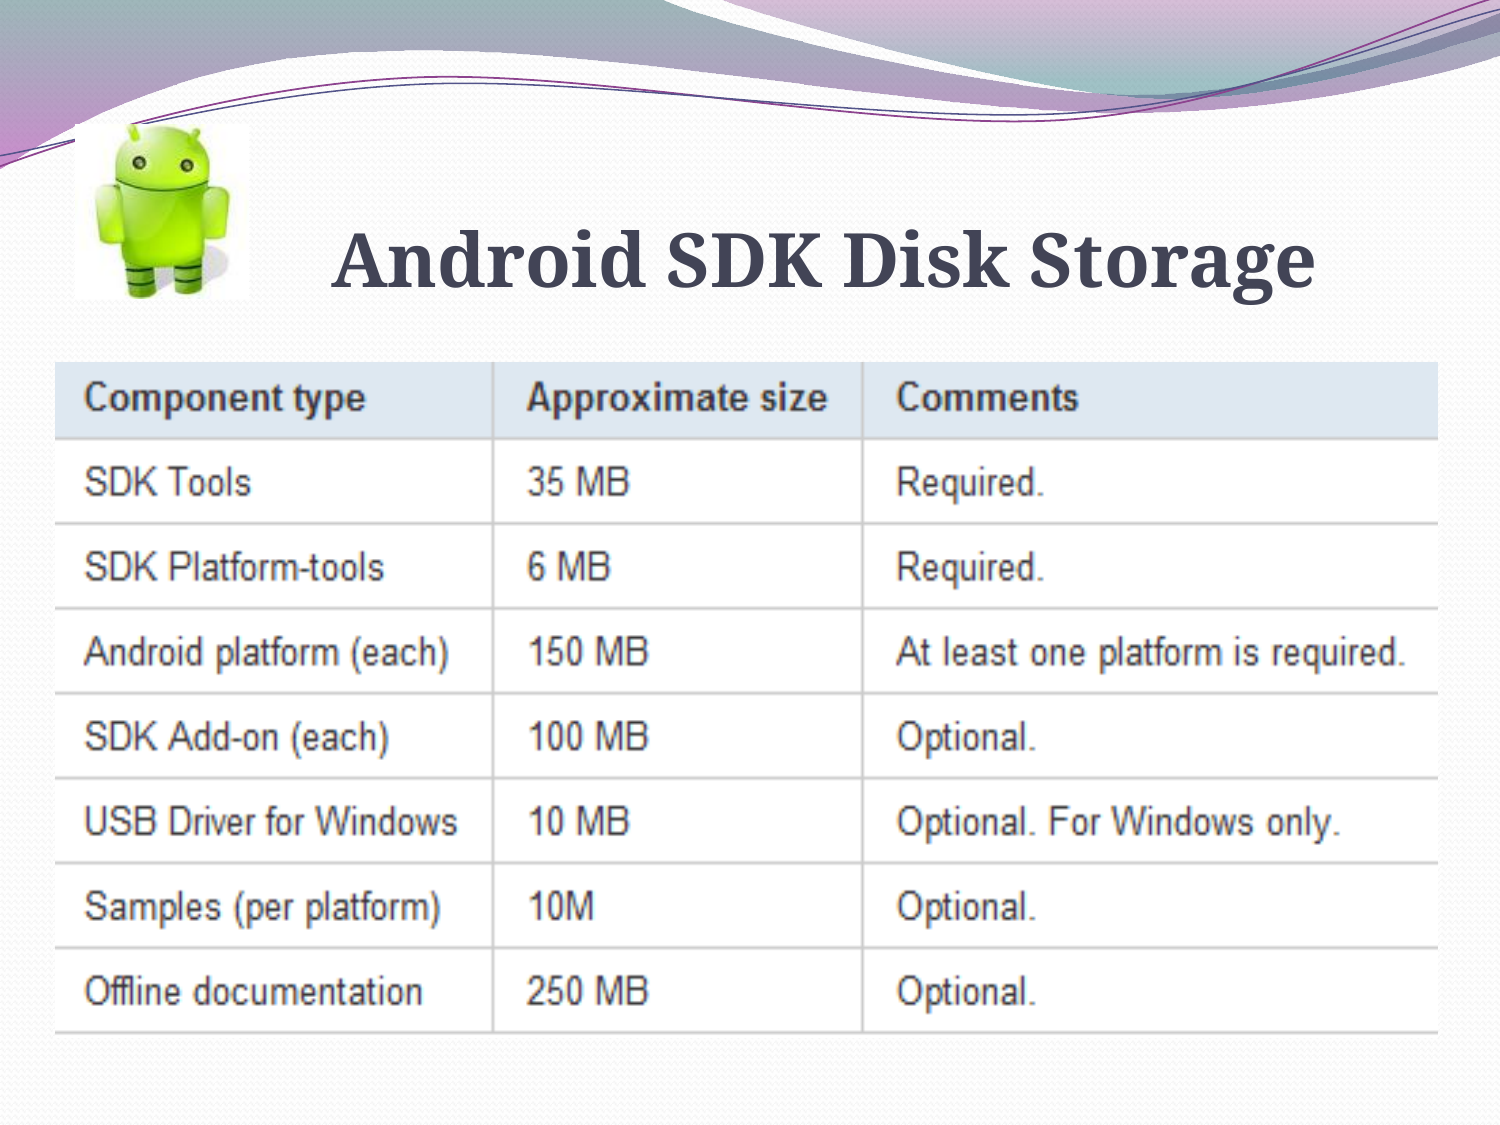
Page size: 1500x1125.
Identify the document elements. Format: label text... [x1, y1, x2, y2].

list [55, 362, 1438, 1038]
title Android SDK Disk Storage [75, 115, 1425, 303]
